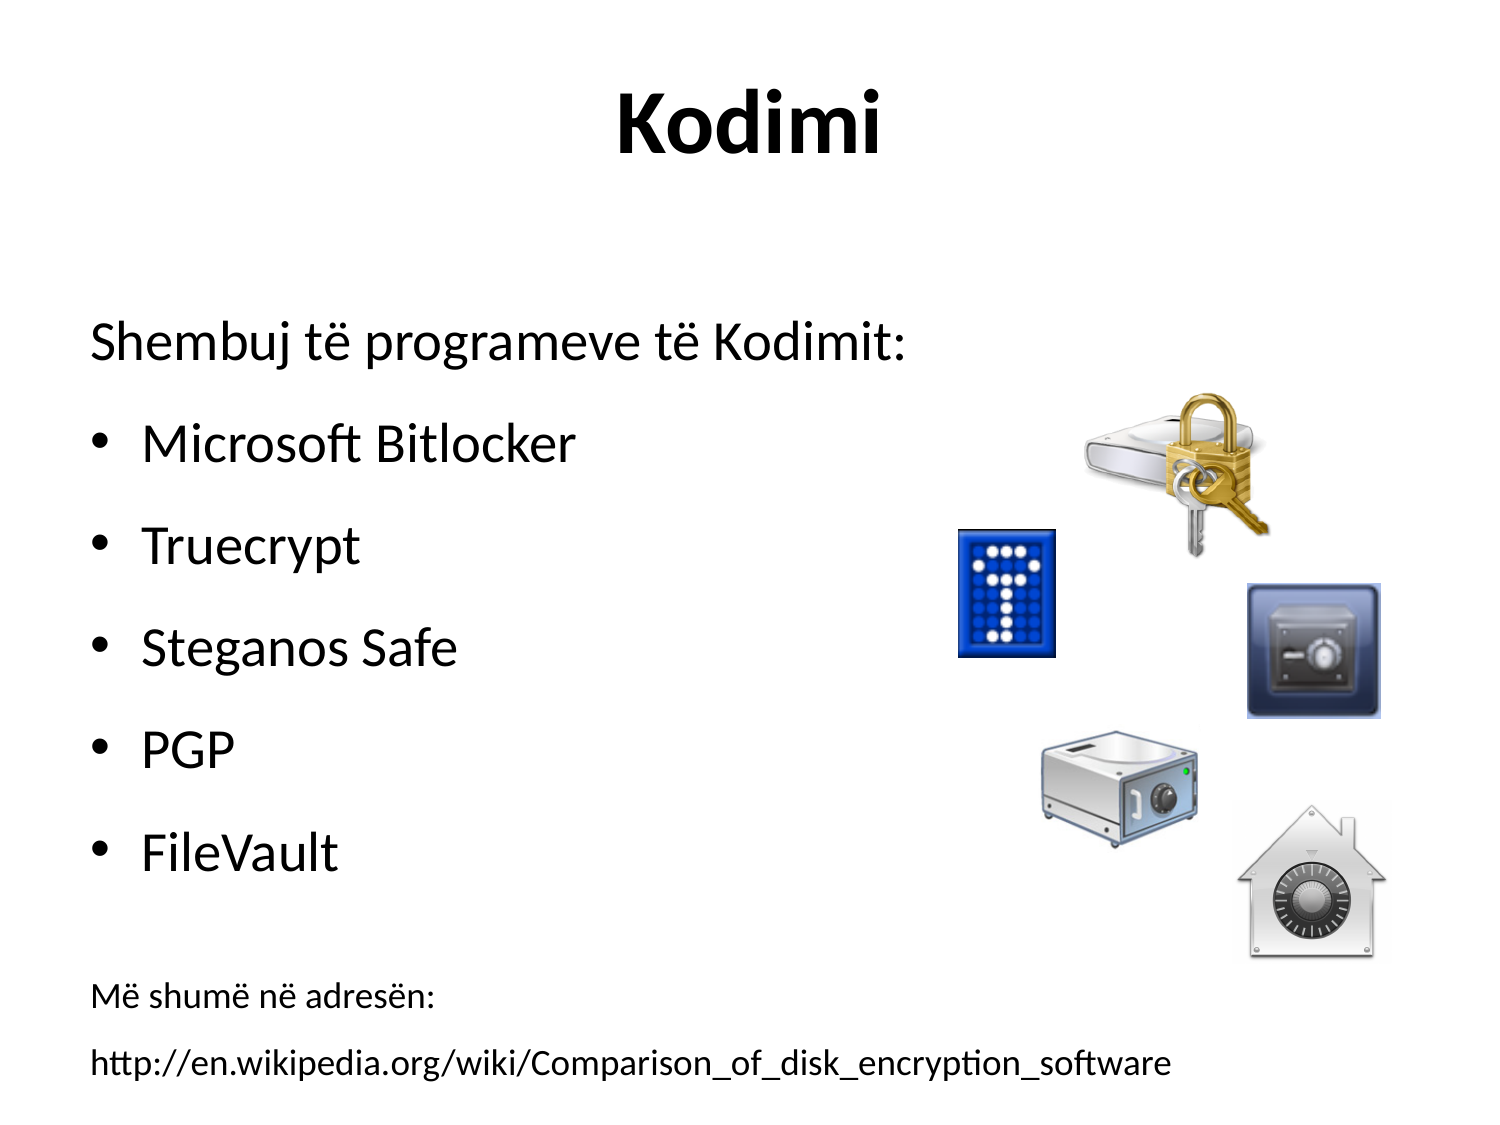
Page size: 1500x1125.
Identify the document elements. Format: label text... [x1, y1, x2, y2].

picture [958, 529, 1056, 658]
picture [1079, 389, 1273, 562]
title Kodimi [75, 45, 1425, 188]
picture [1231, 800, 1392, 965]
picture [1247, 583, 1381, 720]
picture [1038, 723, 1201, 854]
list Shembuj të programeve të Kodimit: Microsoft Bitlocker Truecrypt Steganos Safe PGP FileVault Më shumë në adresën: http://en.wikipedia.org/wiki/Comparison_of_disk_encryption_software [75, 262, 1425, 1097]
